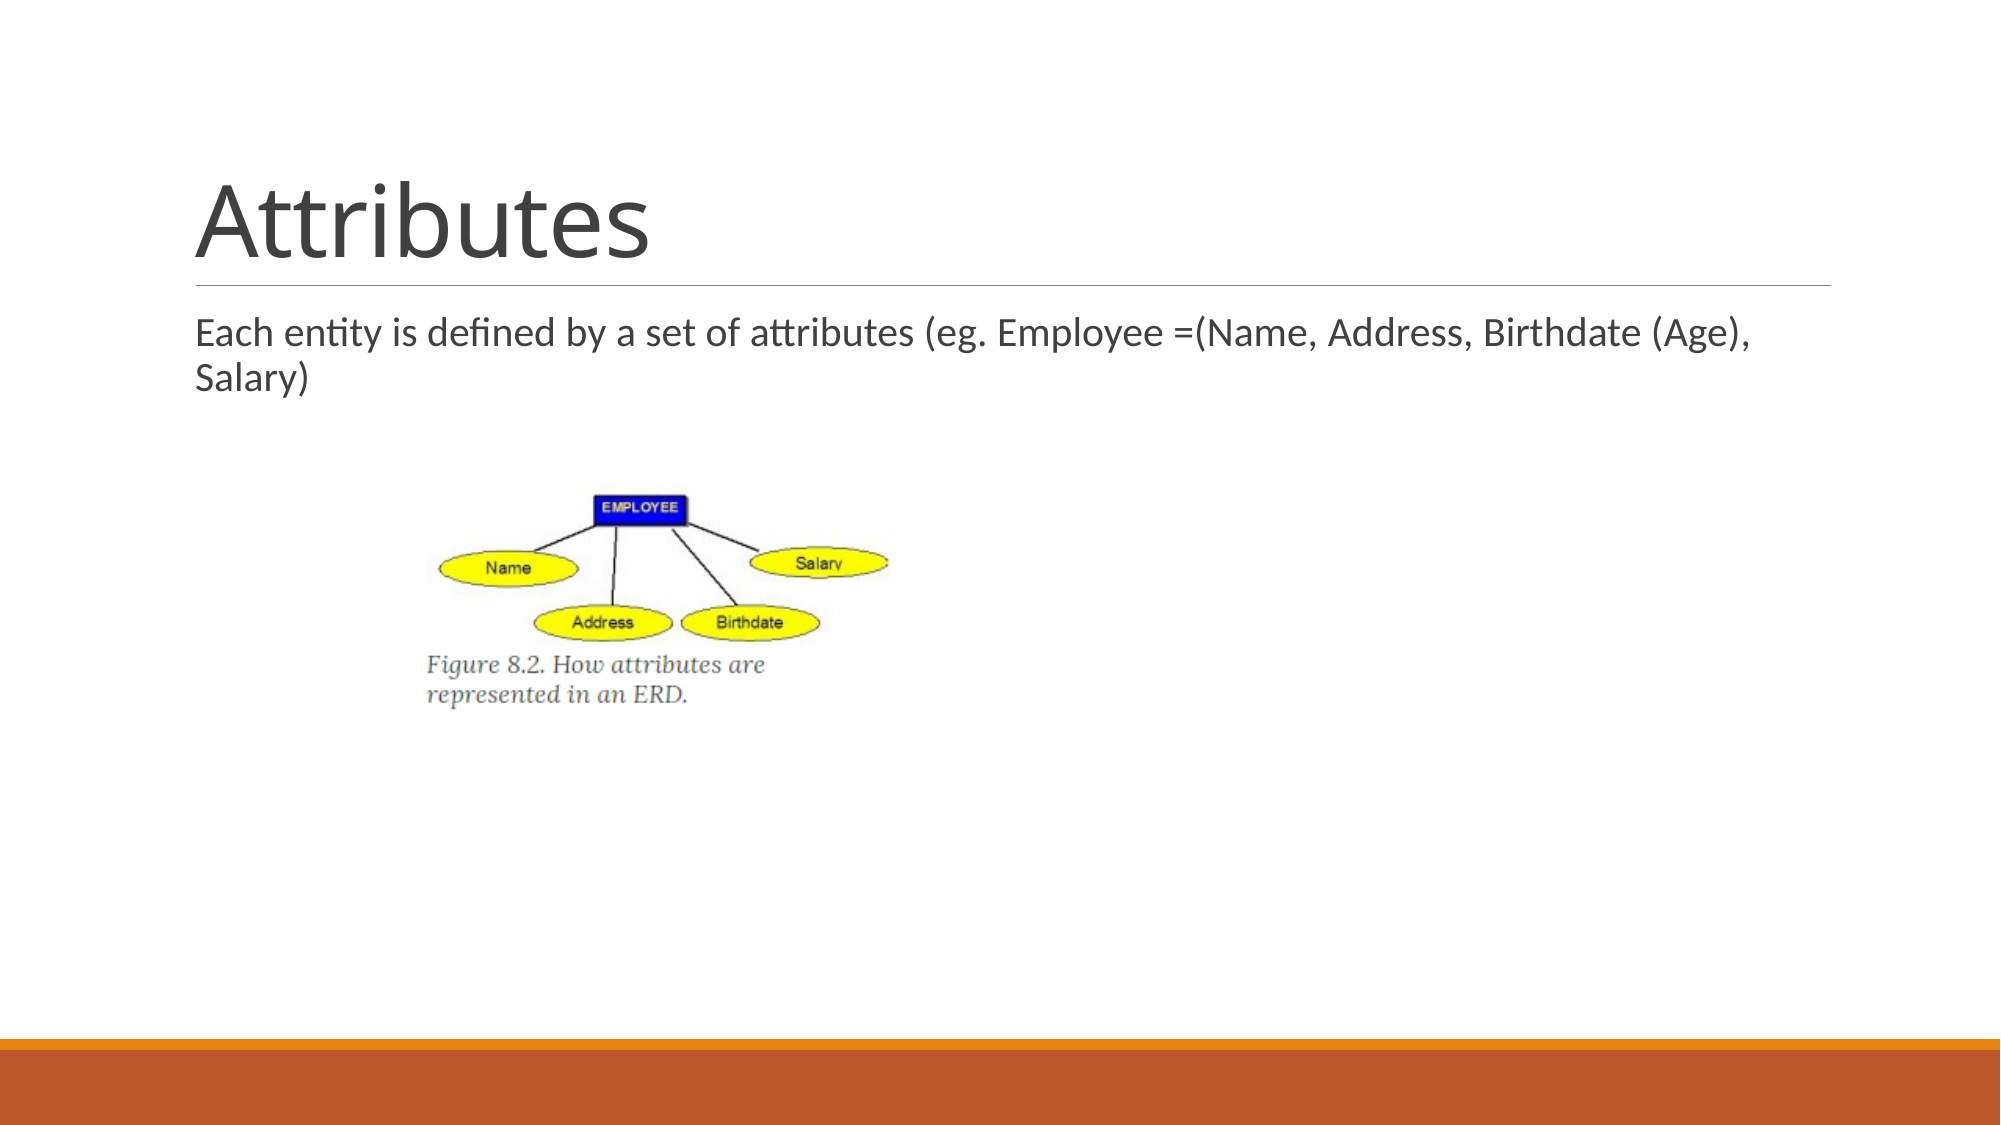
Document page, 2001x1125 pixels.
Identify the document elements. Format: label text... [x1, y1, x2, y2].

picture [346, 482, 1104, 784]
title Attributes [180, 47, 1830, 285]
list Each entity is defined by a set of attributes (eg. Employee =(Name, Address, Birthdate (Age), Salary) [180, 302, 1830, 963]
